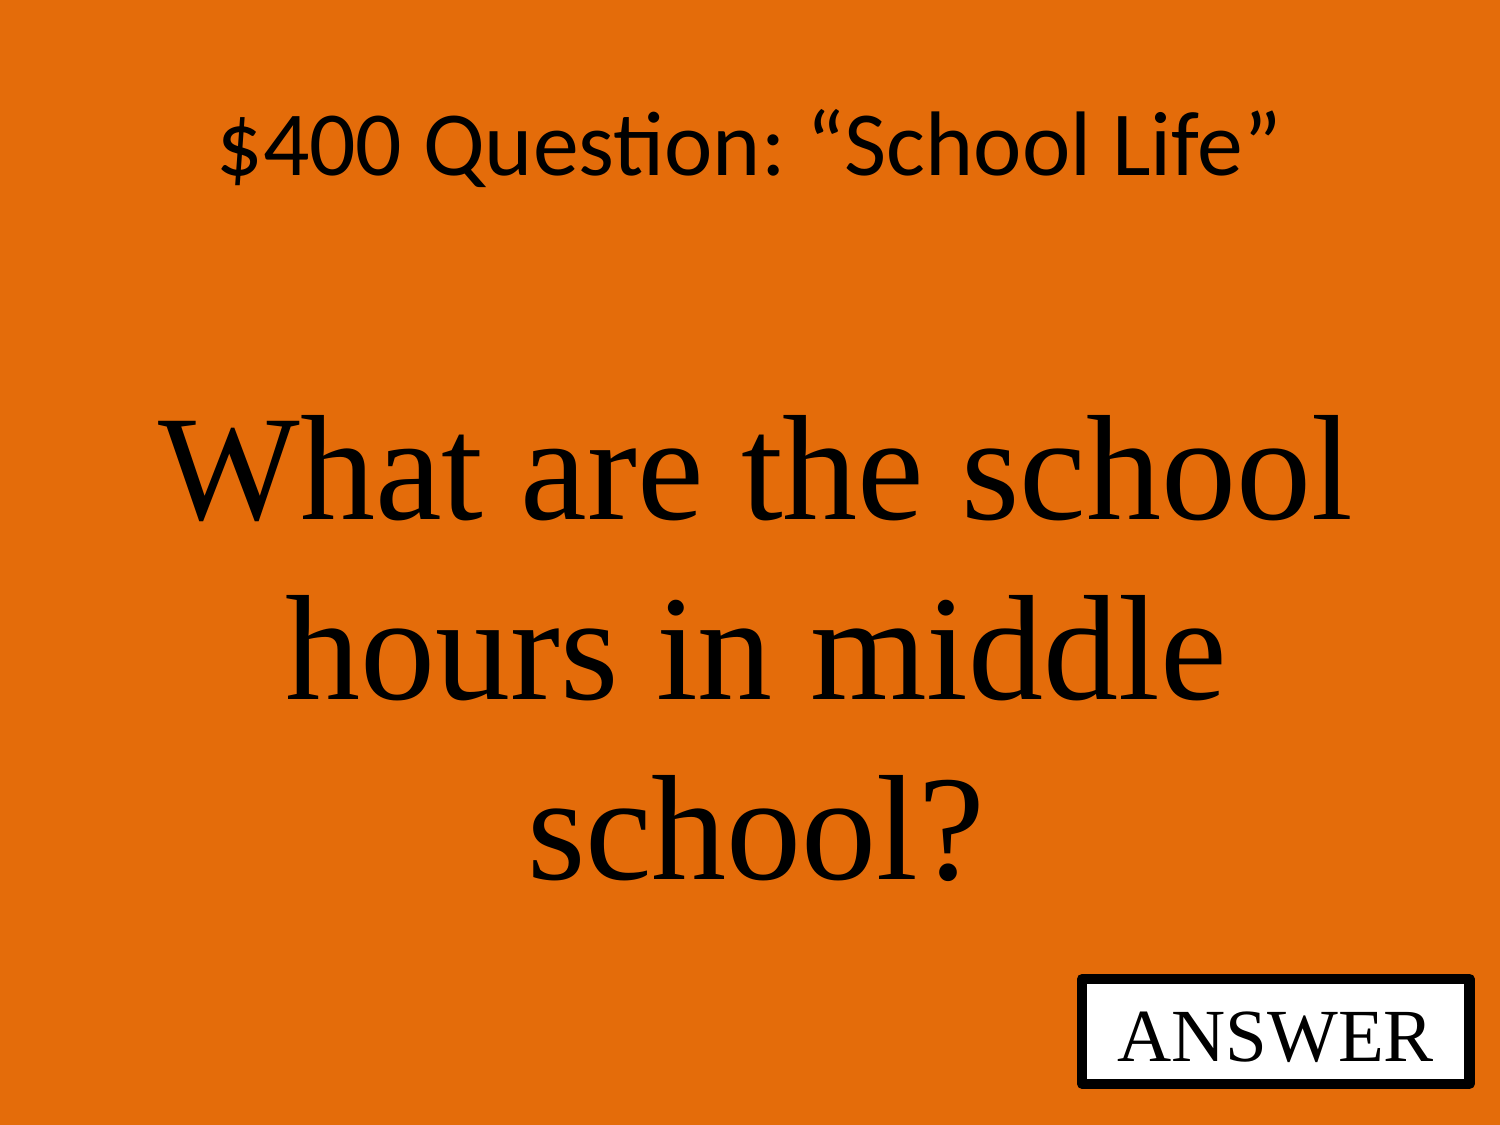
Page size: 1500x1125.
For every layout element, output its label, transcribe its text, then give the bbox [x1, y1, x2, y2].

title $400 Question: “School Life” [75, 45, 1425, 233]
text_box What are the school hours in middle school? [37, 362, 1475, 918]
text_box ANSWER [1082, 979, 1470, 1084]
